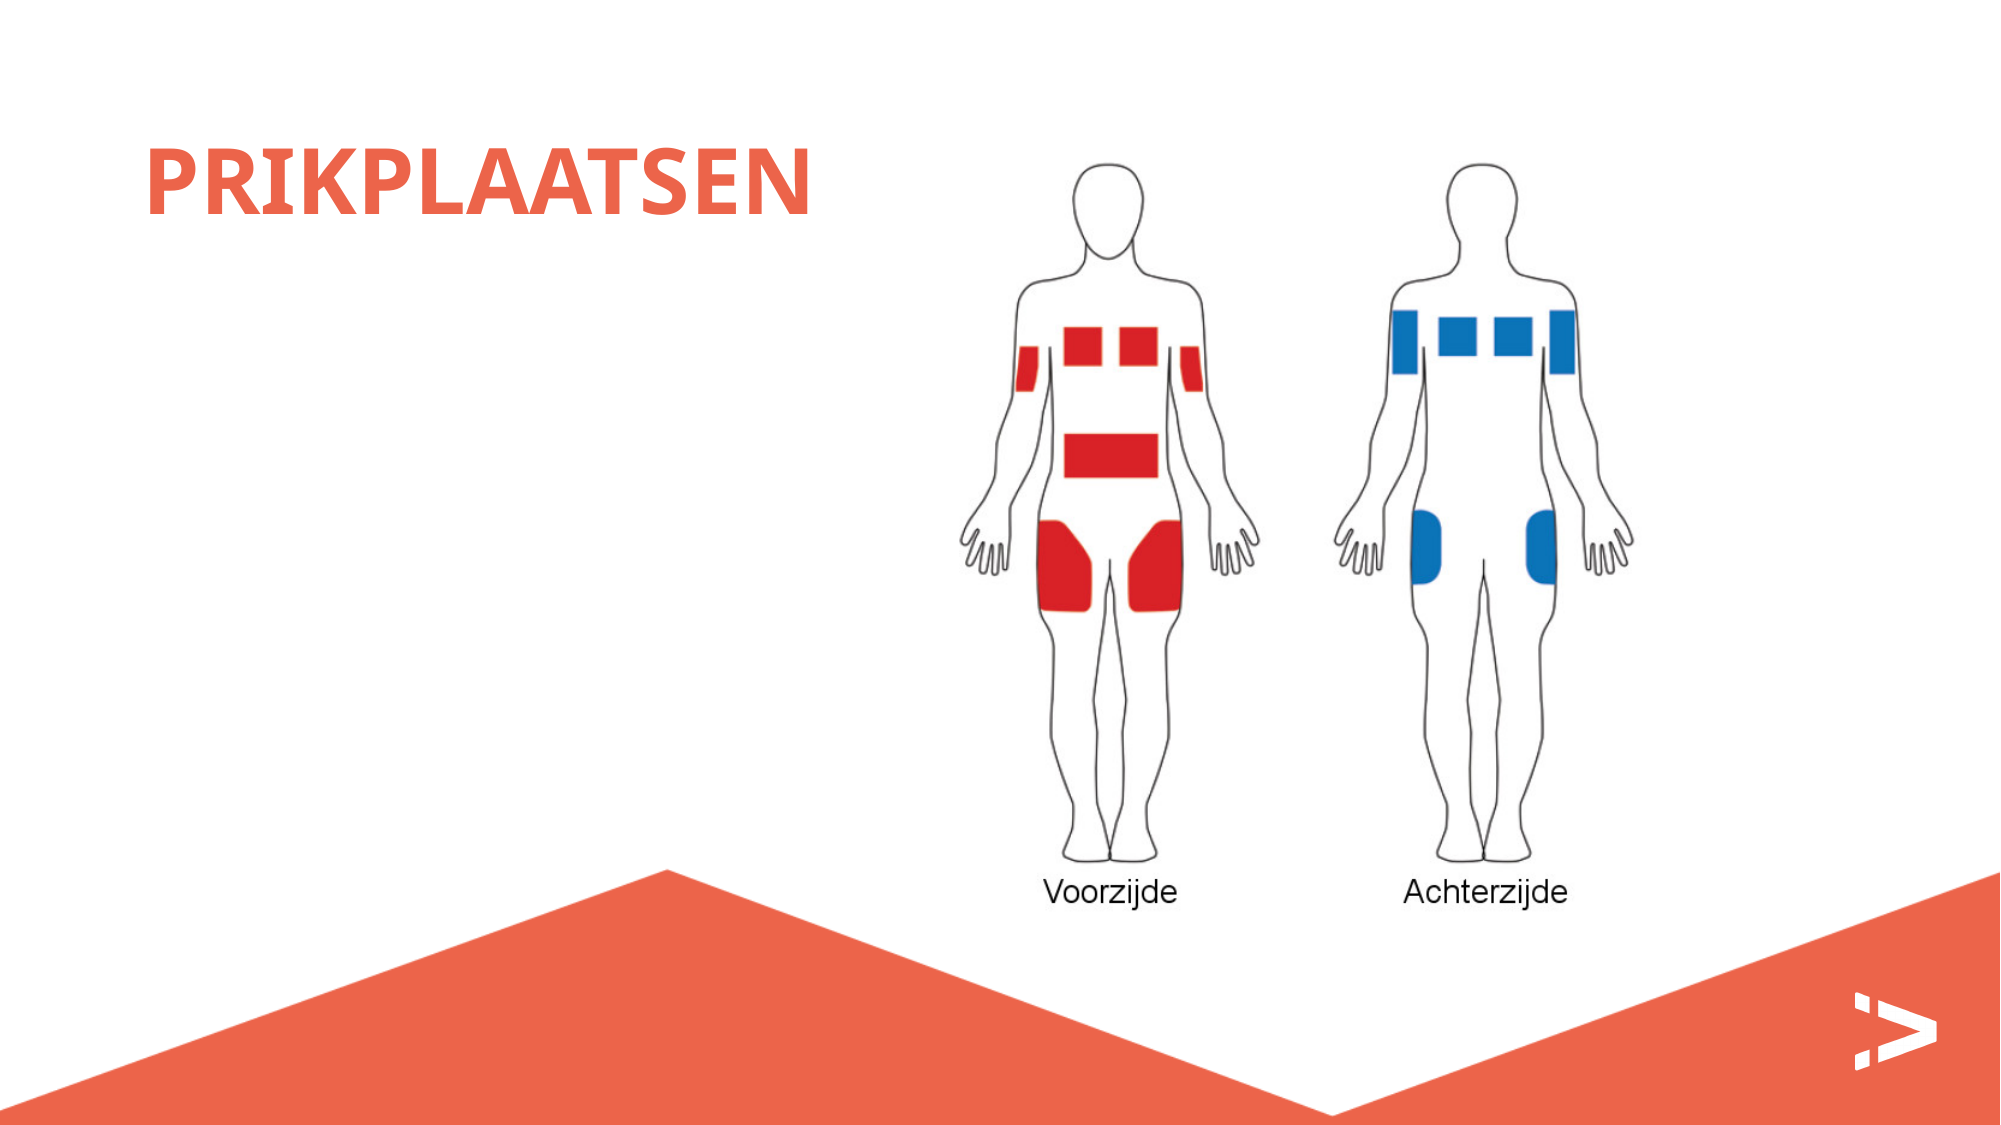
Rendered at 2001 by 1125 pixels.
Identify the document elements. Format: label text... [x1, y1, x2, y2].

picture [0, 0, 2000, 1125]
title Prikplaatsen [127, 28, 1753, 342]
